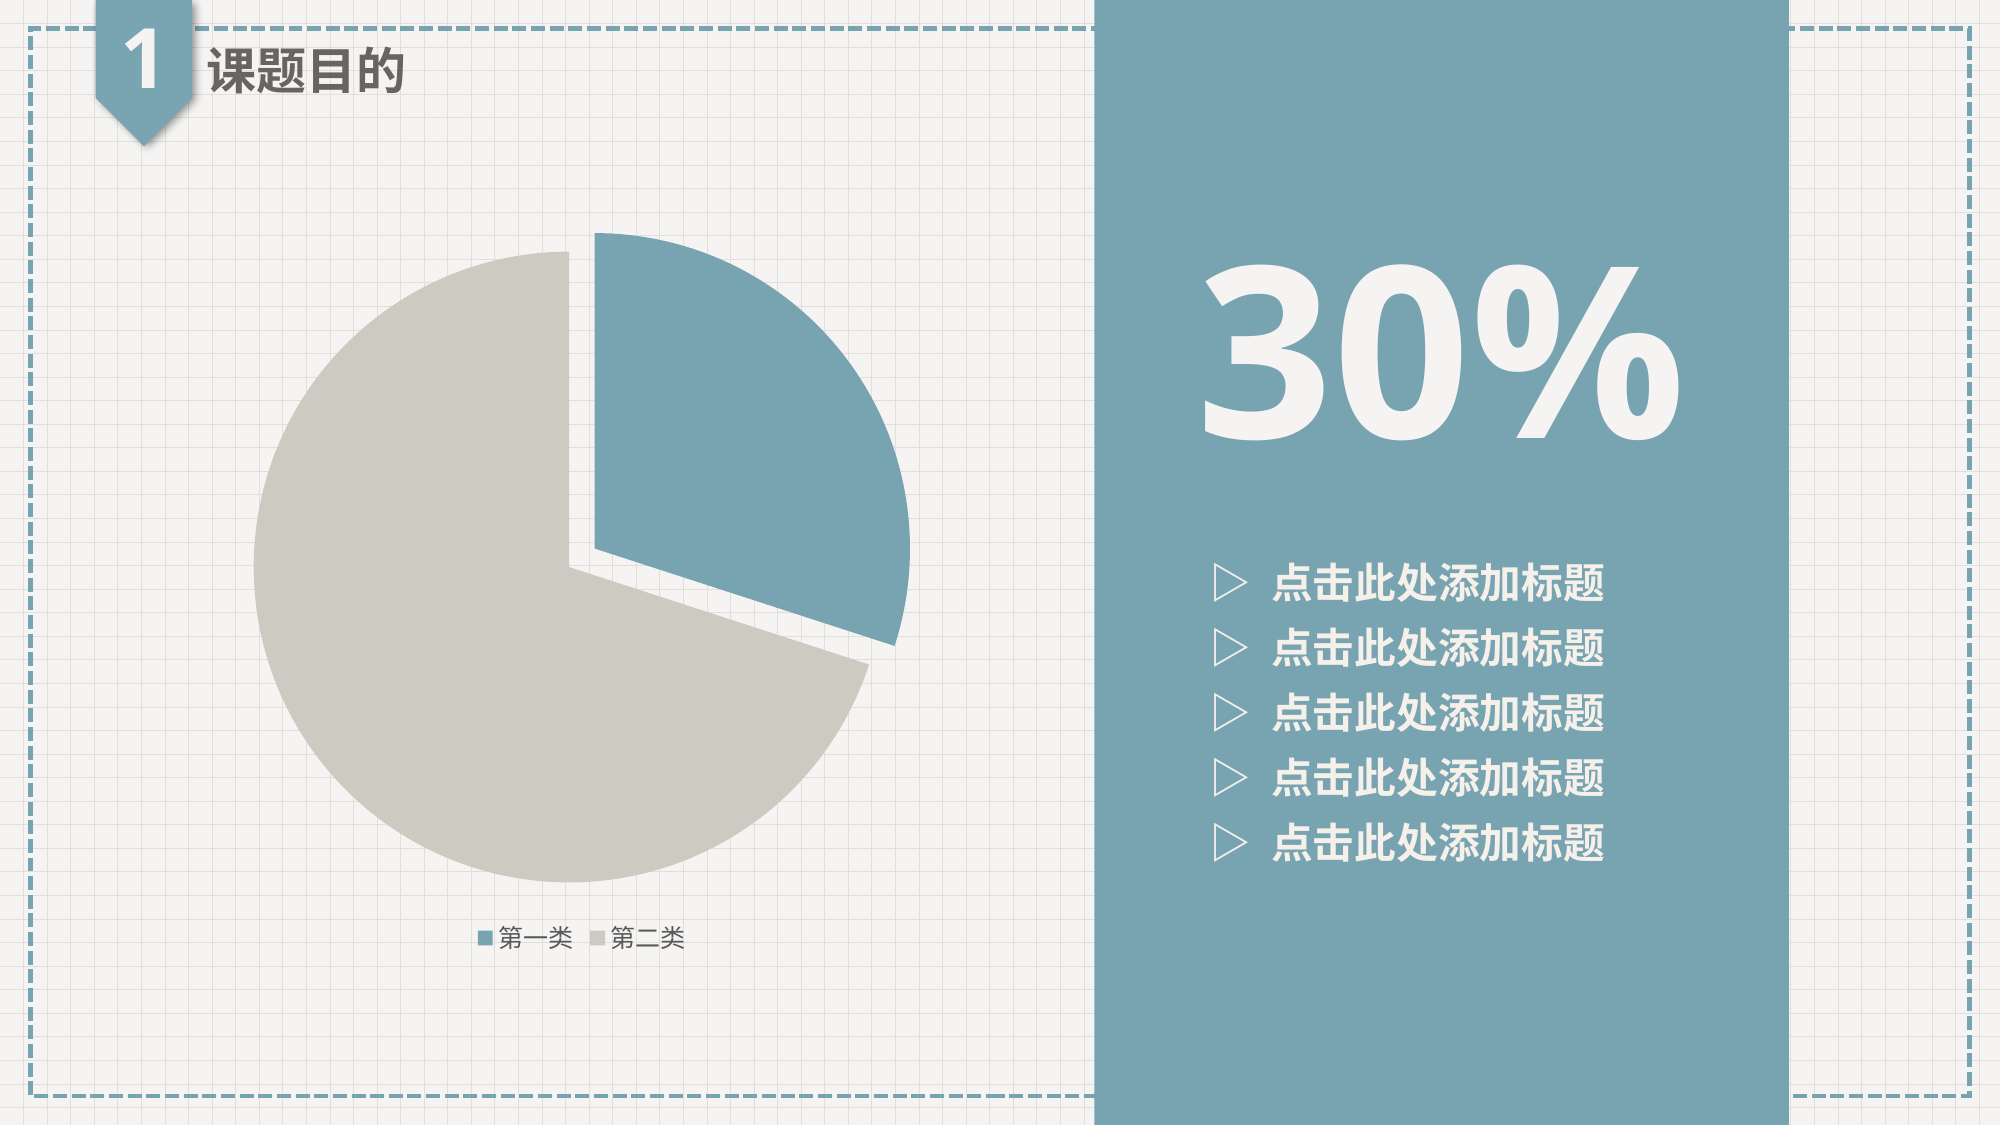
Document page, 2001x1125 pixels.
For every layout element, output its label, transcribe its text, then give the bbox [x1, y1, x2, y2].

list 1 [95, 0, 193, 123]
text_box 30% [1181, 191, 1702, 494]
text_box ▷ 点击此处添加标题 ▷ 点击此处添加标题 ▷ 点击此处添加标题 ▷ 点击此处添加标题 ▷ 点击此处添加标题 [1194, 534, 1620, 875]
text_box [1093, 0, 1790, 1125]
chart [175, 211, 989, 962]
list 课题目的 [192, 35, 883, 112]
